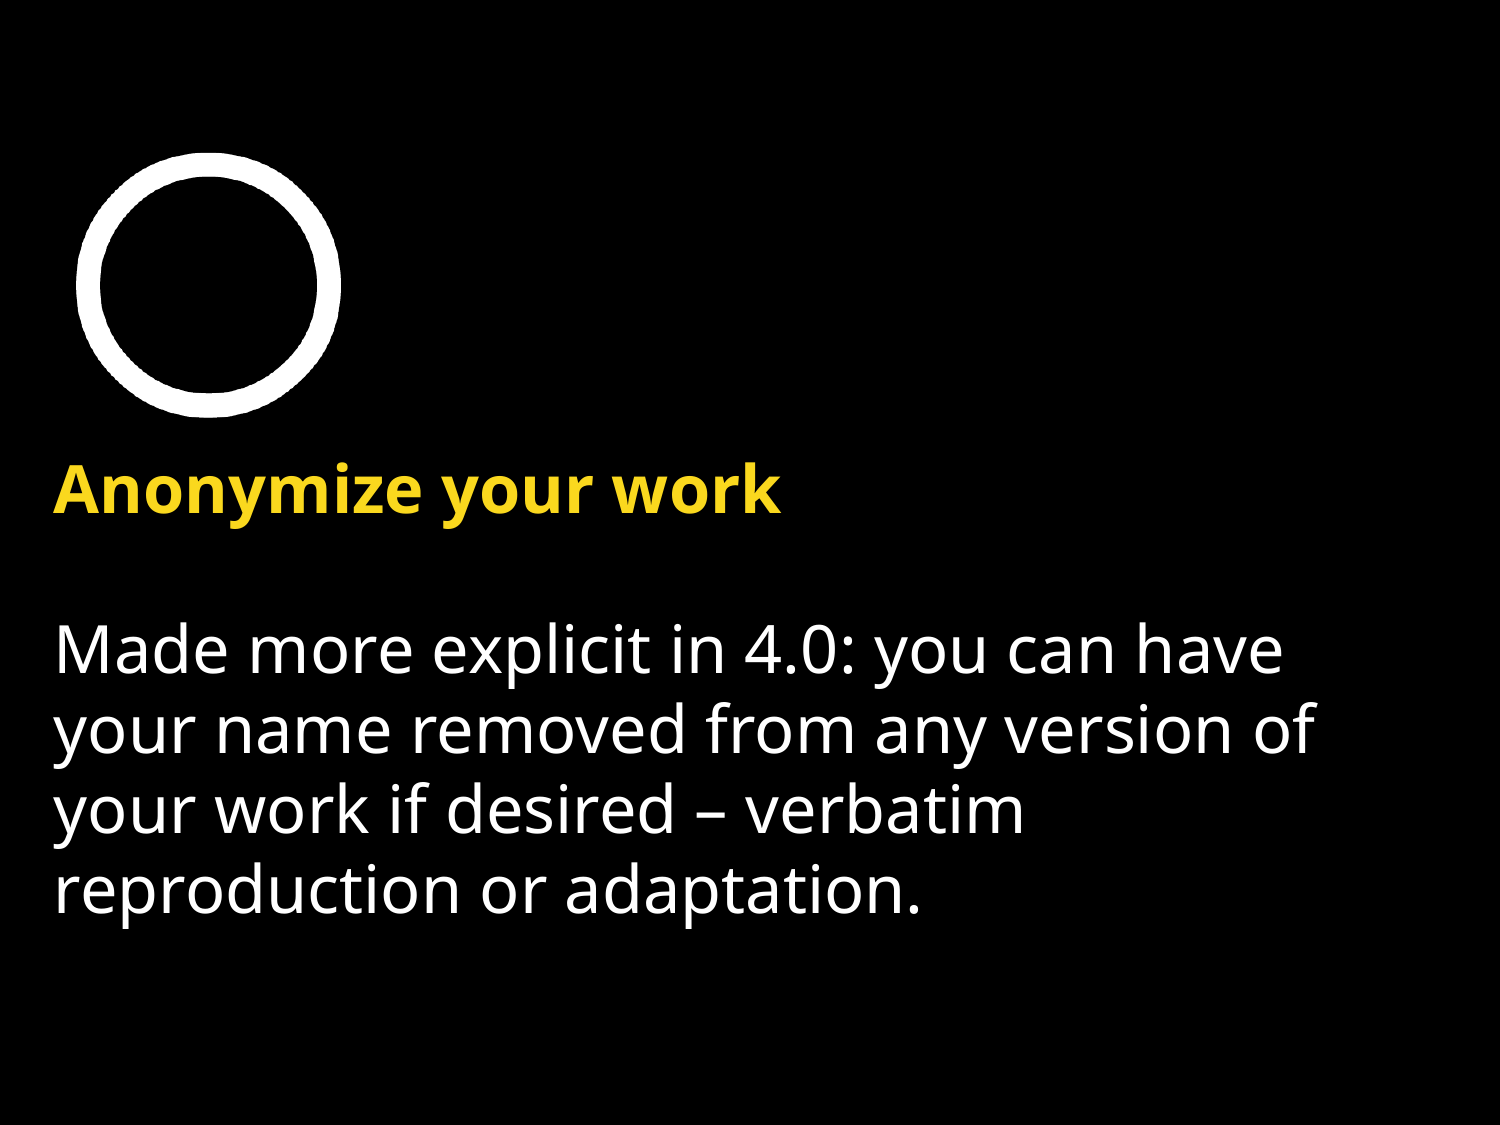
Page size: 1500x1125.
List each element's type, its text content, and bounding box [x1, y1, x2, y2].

text_box Anonymize your work Made more explicit in 4.0: you can have your name removed from any version of your work if desired – verbatim reproduction or adaptation. [49, 442, 1450, 946]
picture [49, 128, 367, 447]
